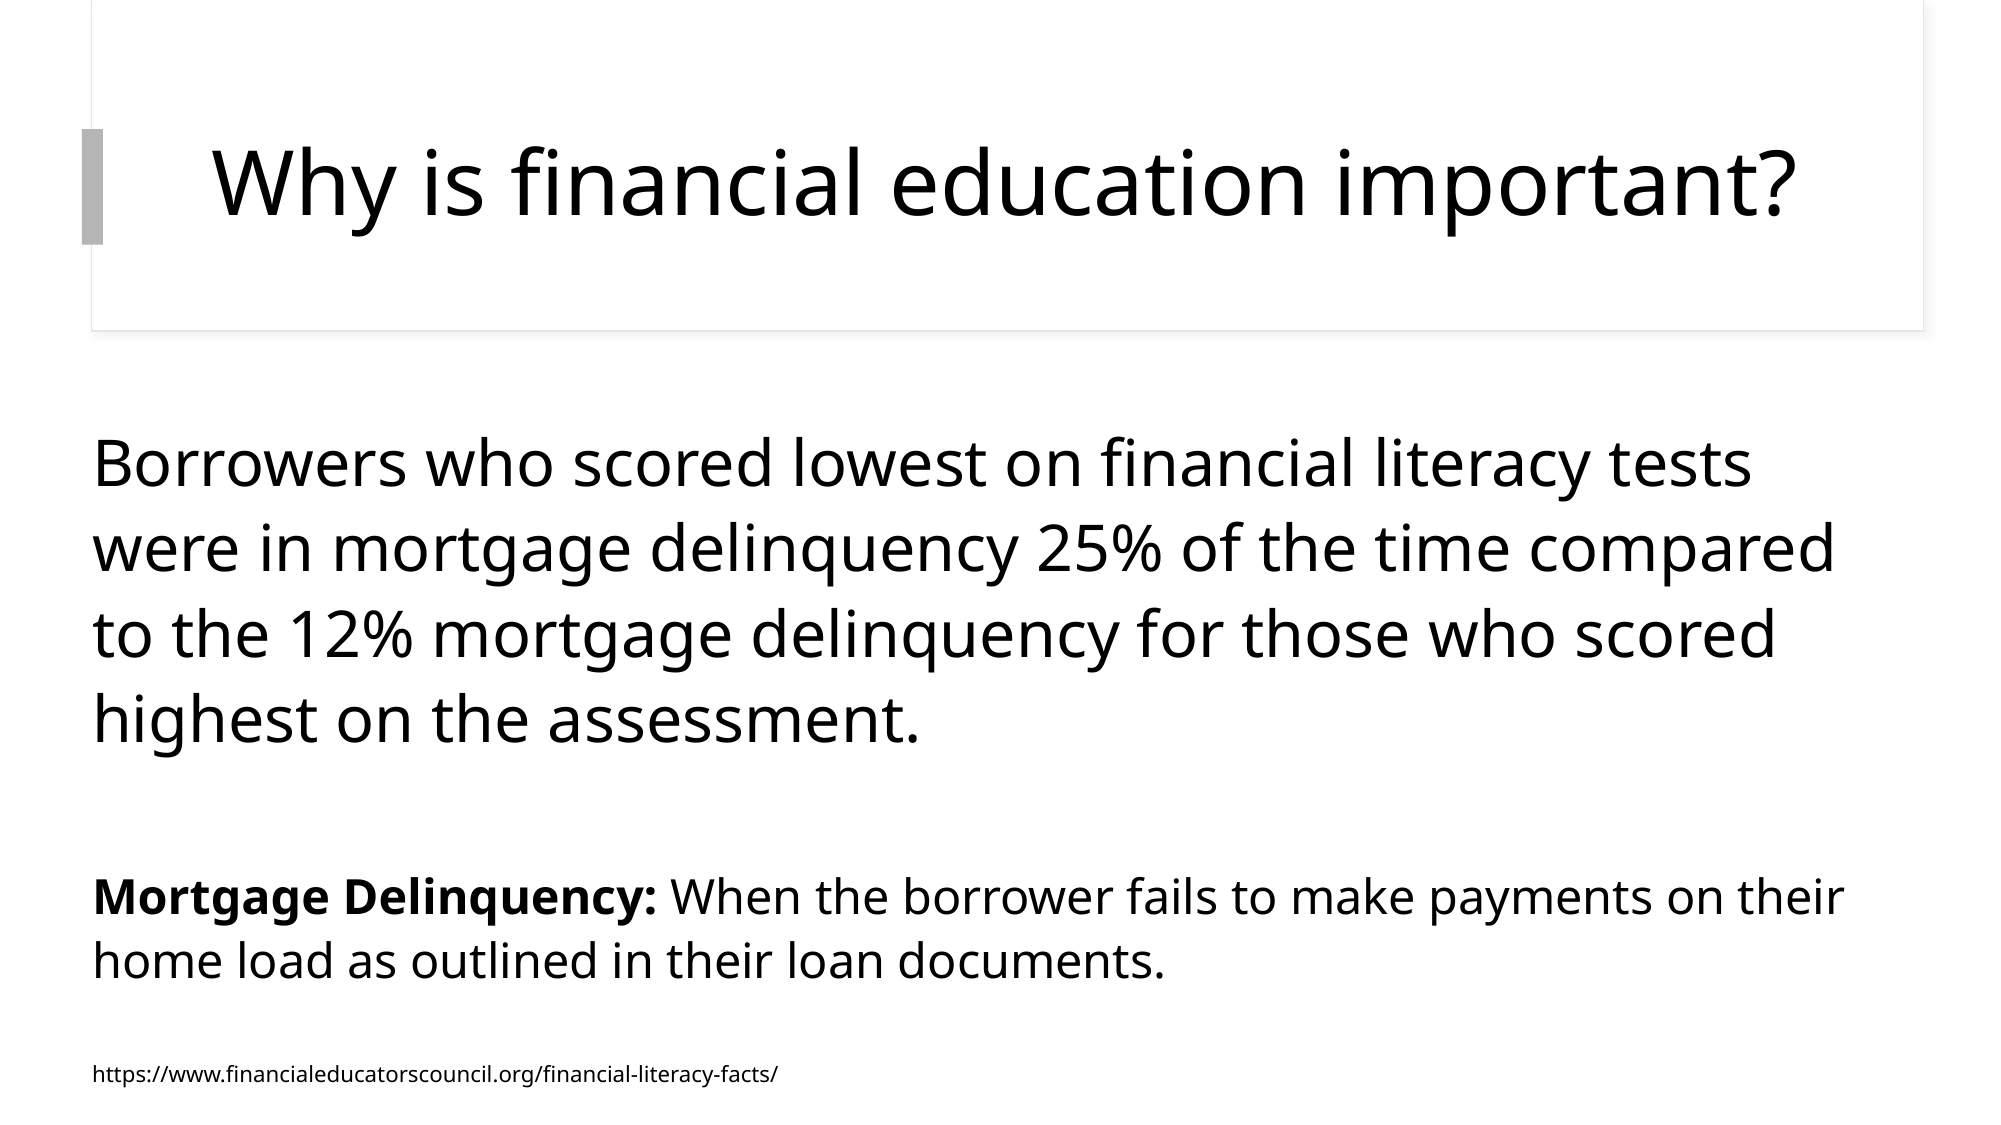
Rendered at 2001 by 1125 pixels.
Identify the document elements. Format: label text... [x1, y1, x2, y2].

list Borrowers who scored lowest on financial literacy tests were in mortgage delinquency 25% of the time compared to the 12% mortgage delinquency for those who scored highest on the assessment. Mortgage Delinquency: When the borrower fails to make payments on their home load as outlined in their loan documents. https://www.financialeducatorscouncil.org/financial-literacy-facts/ [77, 406, 1931, 1097]
title Why is financial education important? [183, 90, 1851, 284]
